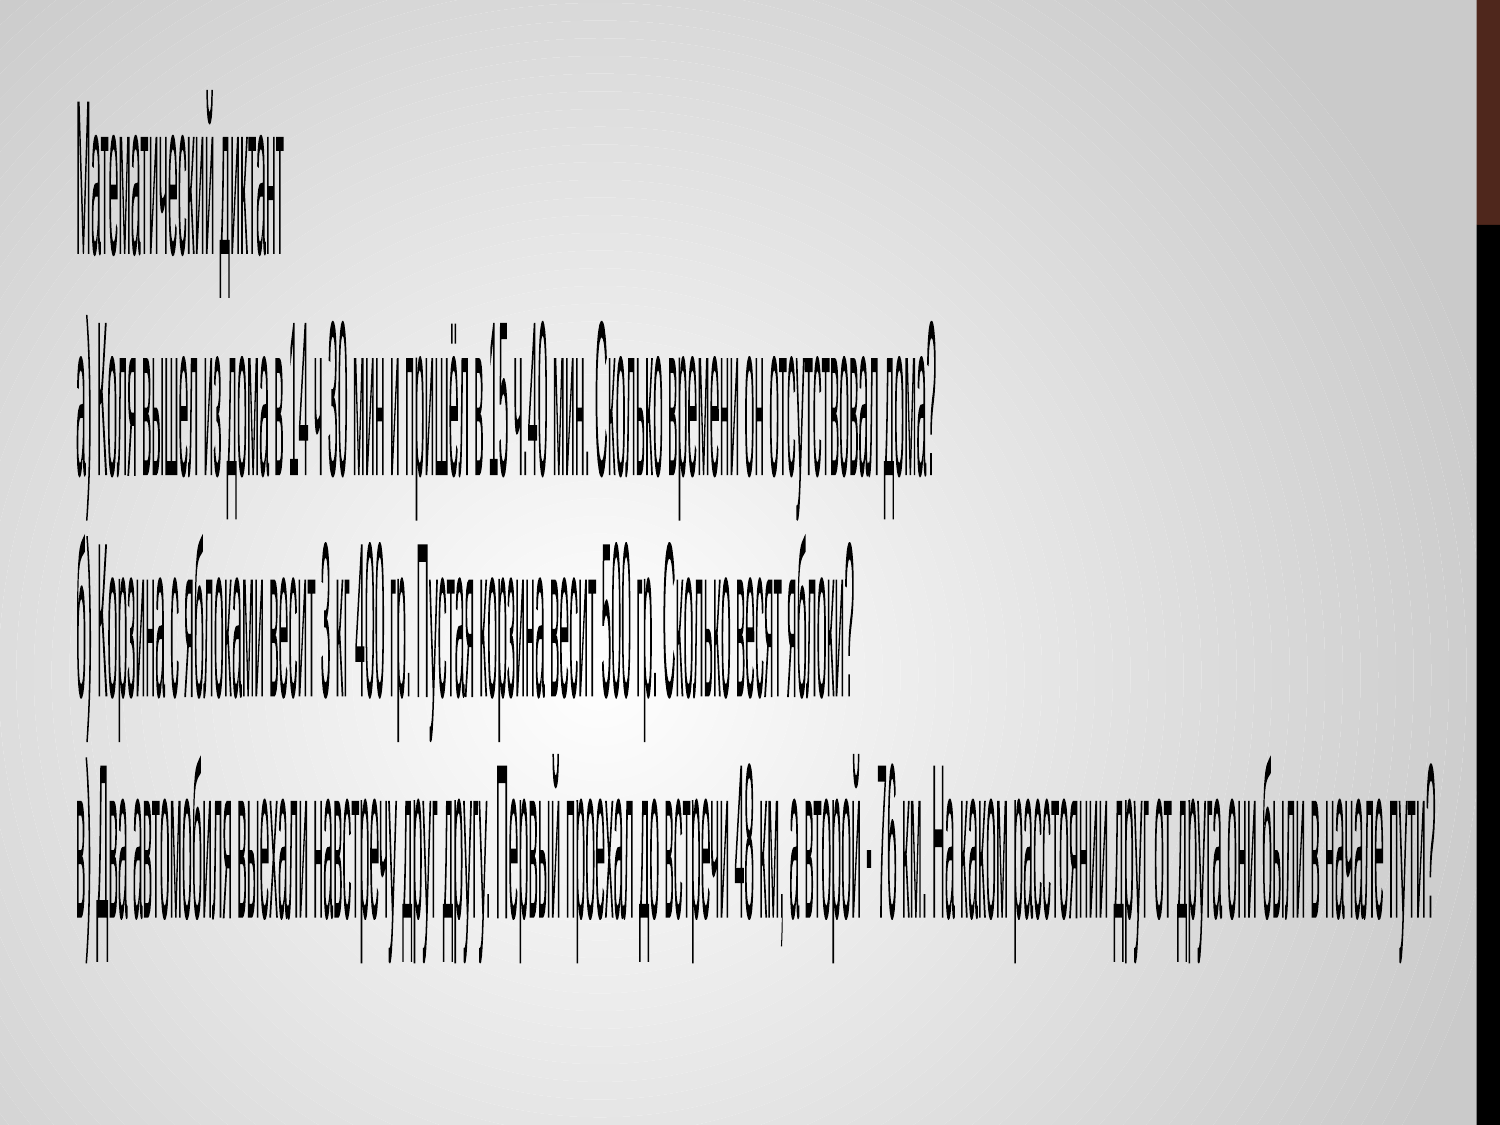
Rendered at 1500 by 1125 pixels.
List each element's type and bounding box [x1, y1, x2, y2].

text_box [498, 577, 515, 743]
text_box [269, 798, 298, 920]
text_box [827, 579, 844, 697]
text_box [232, 577, 242, 699]
text_box [997, 800, 1007, 918]
text_box [397, 577, 406, 743]
text_box [298, 579, 316, 697]
text_box [480, 579, 488, 697]
text_box [1125, 798, 1149, 964]
text_box [516, 579, 524, 697]
text_box [454, 798, 472, 964]
text_box [797, 533, 816, 699]
text_box [1296, 800, 1305, 918]
text_box [140, 136, 158, 254]
text_box [903, 800, 921, 918]
text_box [968, 798, 978, 920]
text_box [178, 134, 204, 257]
text_box [231, 136, 239, 254]
text_box [204, 356, 221, 478]
text_box [489, 322, 498, 476]
text_box [159, 136, 167, 254]
text_box [1188, 798, 1223, 964]
text_box [832, 798, 851, 964]
text_box [905, 358, 916, 476]
text_box [255, 579, 263, 697]
text_box [248, 358, 258, 476]
text_box [388, 800, 398, 964]
text_box [551, 800, 560, 918]
text_box [298, 322, 309, 476]
text_box [1262, 755, 1272, 920]
text_box [720, 800, 729, 918]
text_box [182, 755, 202, 920]
text_box [243, 579, 253, 697]
text_box [136, 579, 145, 697]
text_box [353, 358, 364, 476]
text_box [787, 356, 813, 521]
text_box [945, 798, 955, 920]
text_box [1099, 800, 1108, 918]
text_box [859, 356, 878, 478]
text_box [714, 579, 721, 697]
text_box [1390, 800, 1416, 964]
text_box [961, 800, 968, 918]
text_box [535, 577, 545, 699]
text_box [241, 136, 256, 254]
text_box [225, 579, 232, 697]
text_box [355, 542, 385, 699]
text_box [1417, 800, 1425, 918]
text_box [203, 800, 211, 918]
text_box [323, 798, 342, 920]
text_box [676, 579, 684, 697]
text_box [425, 358, 434, 476]
text_box [370, 798, 387, 920]
text_box [579, 579, 587, 697]
text_box [77, 533, 86, 699]
text_box [429, 577, 455, 743]
text_box [256, 134, 266, 257]
text_box [979, 800, 986, 918]
text_box [1014, 798, 1051, 964]
text_box [734, 765, 744, 918]
text_box [528, 320, 547, 478]
text_box [674, 798, 700, 964]
text_box [604, 798, 633, 920]
text_box [553, 358, 564, 476]
text_box [402, 798, 438, 964]
text_box [646, 358, 653, 476]
text_box [730, 358, 739, 476]
text_box [91, 134, 109, 257]
text_box [473, 800, 488, 964]
text_box [77, 101, 90, 254]
text_box [455, 577, 474, 699]
text_box [852, 800, 860, 918]
text_box [290, 322, 298, 476]
text_box [1248, 800, 1256, 918]
text_box [119, 136, 130, 254]
text_box [98, 322, 108, 476]
text_box [76, 356, 86, 478]
text_box [299, 800, 308, 918]
text_box [259, 356, 270, 478]
text_box [698, 358, 709, 476]
text_box [170, 800, 181, 918]
text_box [155, 577, 166, 699]
text_box [608, 358, 616, 476]
text_box [205, 136, 214, 254]
text_box [194, 533, 213, 699]
text_box [1089, 800, 1098, 918]
text_box [790, 798, 800, 920]
text_box [566, 358, 574, 476]
text_box [366, 358, 374, 476]
text_box [391, 358, 399, 476]
text_box [336, 579, 350, 697]
text_box [760, 800, 779, 918]
